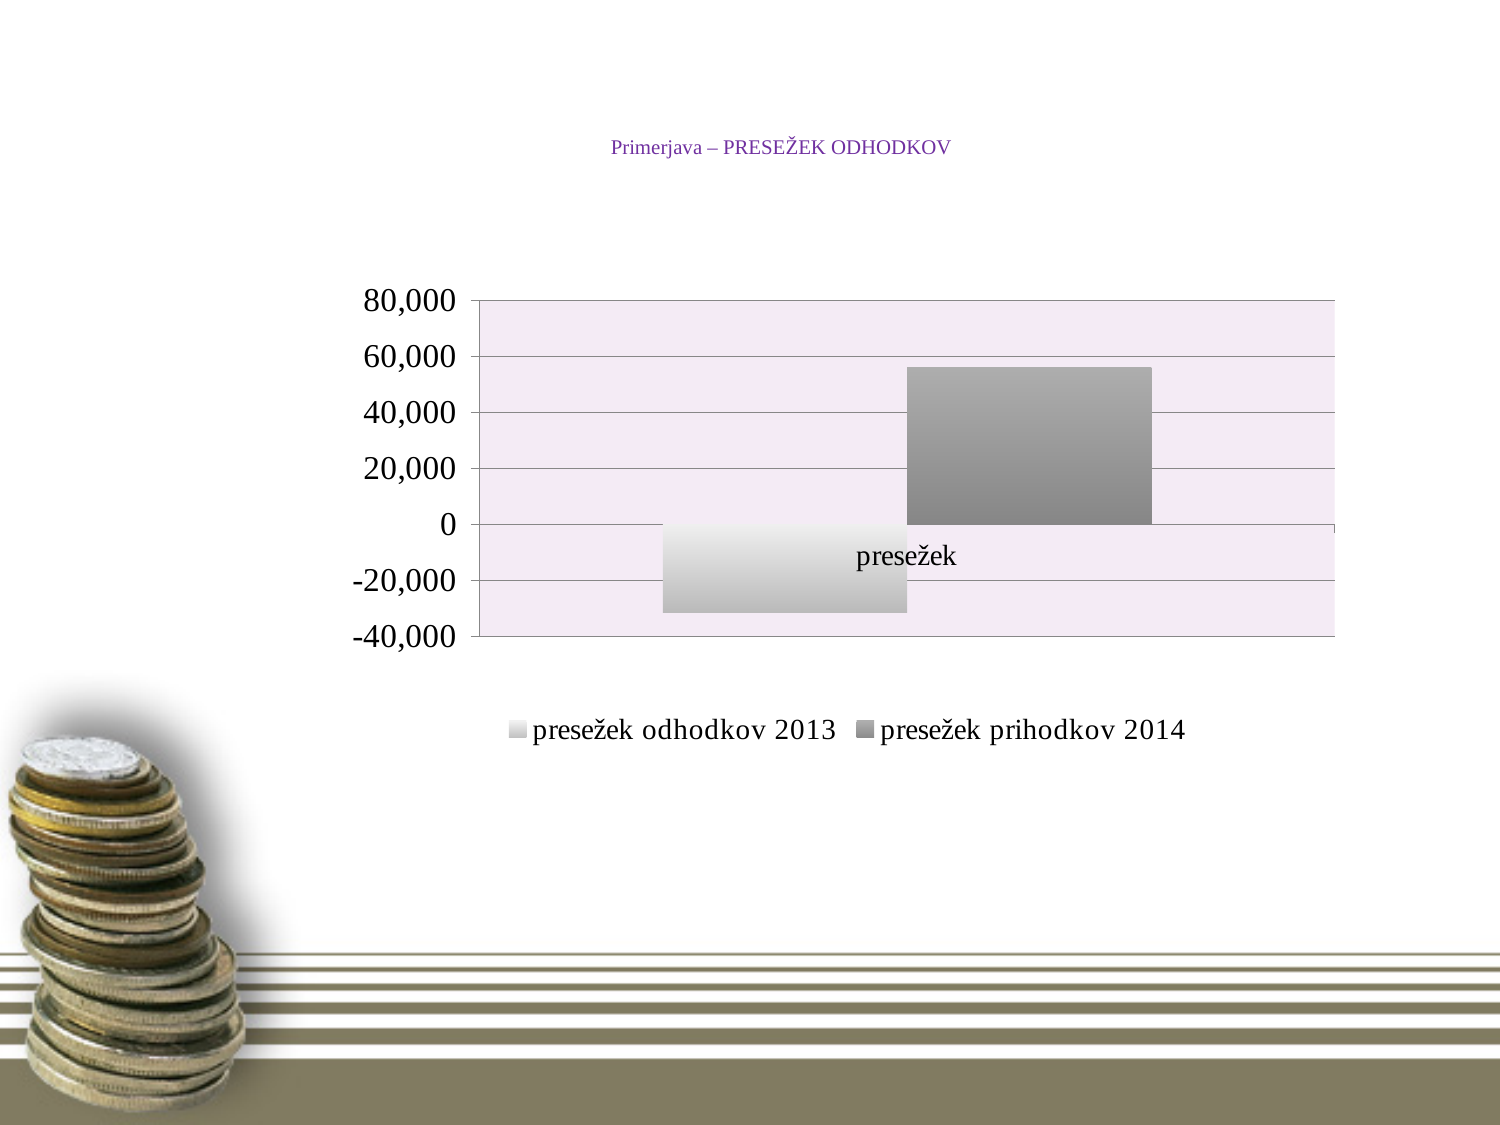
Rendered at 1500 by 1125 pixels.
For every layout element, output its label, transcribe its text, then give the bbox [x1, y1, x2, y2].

title Primerjava – PRESEŽEK ODHODKOV [229, 125, 1333, 208]
picture [0, 0, 1500, 1125]
chart [312, 255, 1384, 752]
